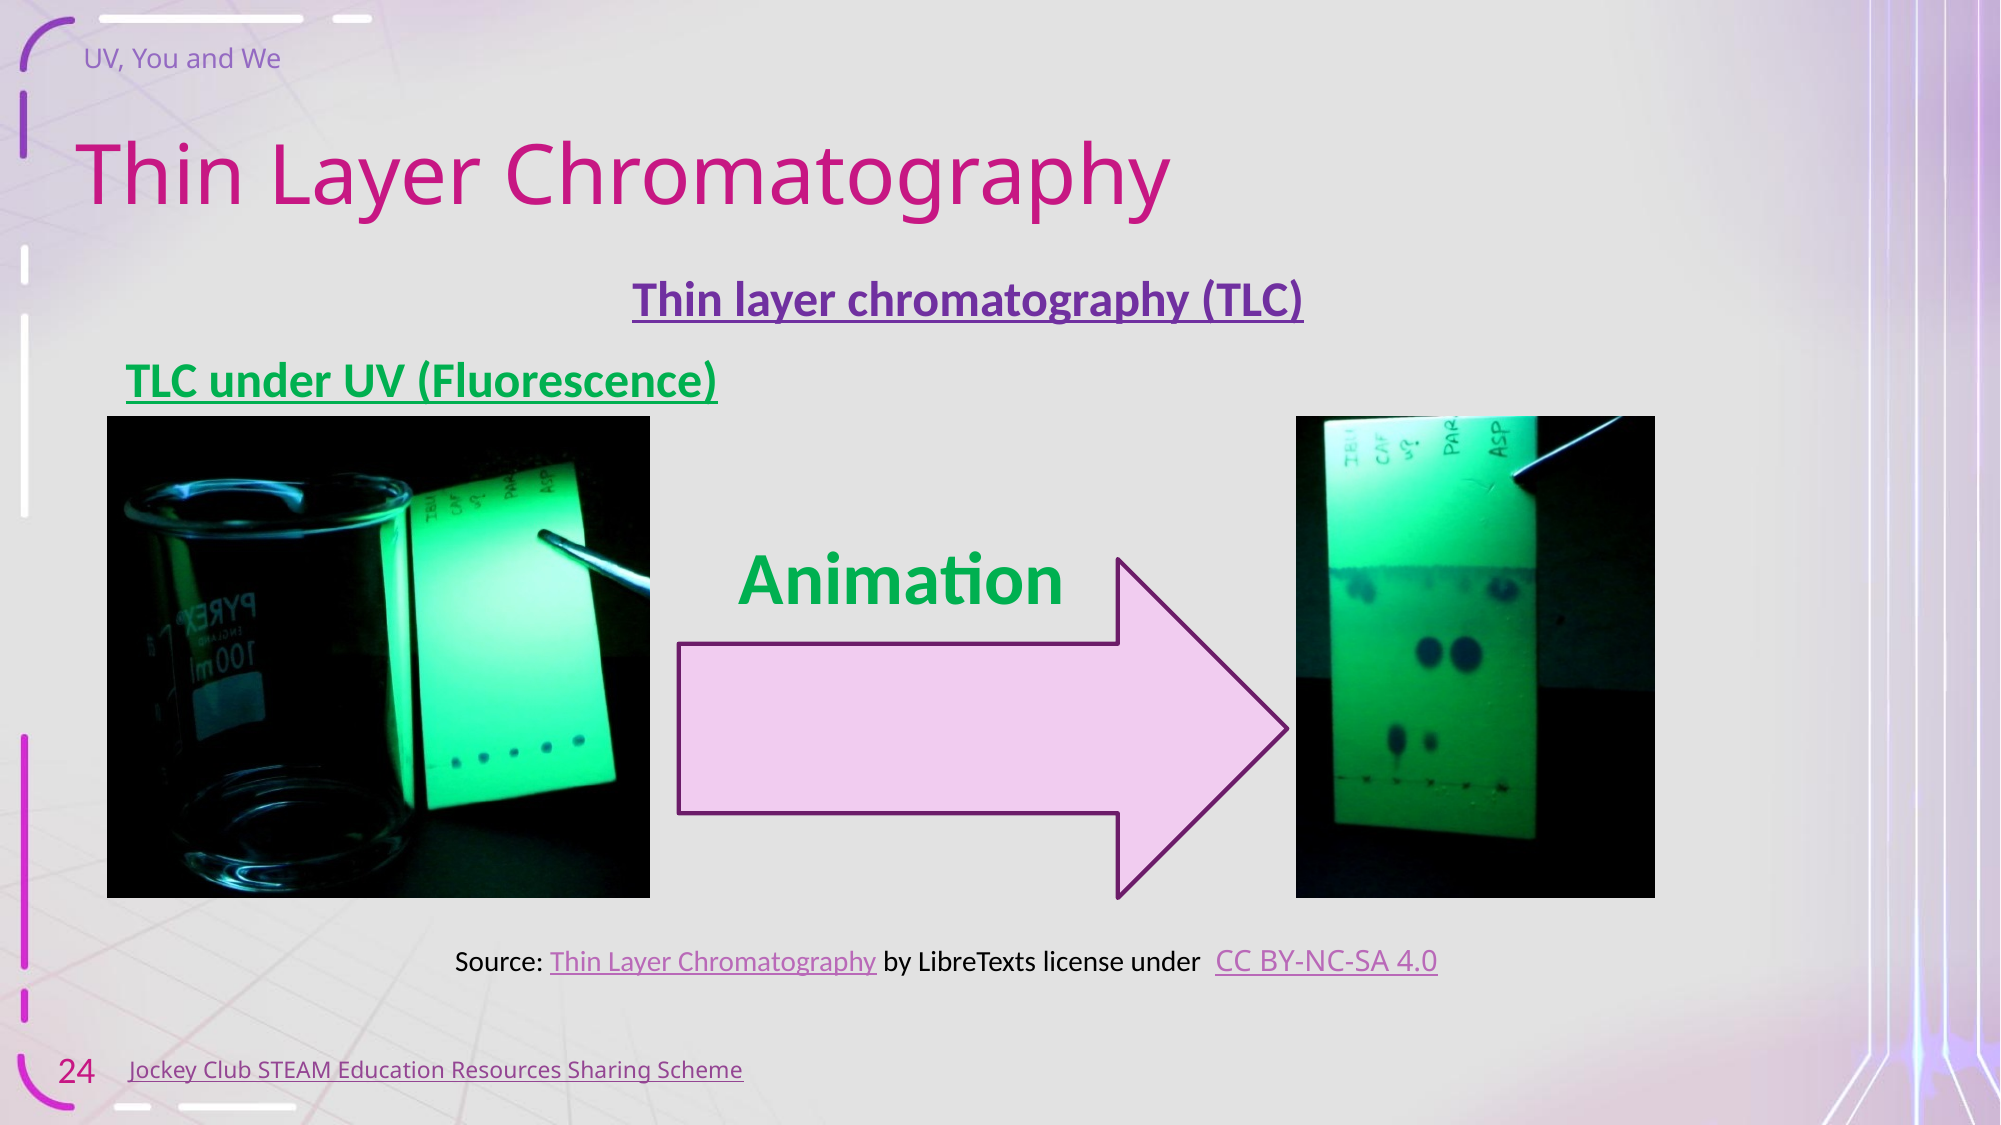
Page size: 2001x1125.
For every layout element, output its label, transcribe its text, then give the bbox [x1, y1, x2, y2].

text_box Thin layer chromatography (TLC) [617, 259, 1319, 335]
text_box [676, 557, 1290, 900]
title Thin Layer Chromatography [61, 63, 1571, 279]
text_box Source: Thin Layer Chromatography by LibreTexts license under CC BY-NC-SA 4.0 [440, 934, 2000, 990]
text_box Animation [724, 522, 1080, 627]
picture [0, 0, 2001, 1125]
text_box TLC under UV (Fluorescence) [110, 340, 734, 416]
